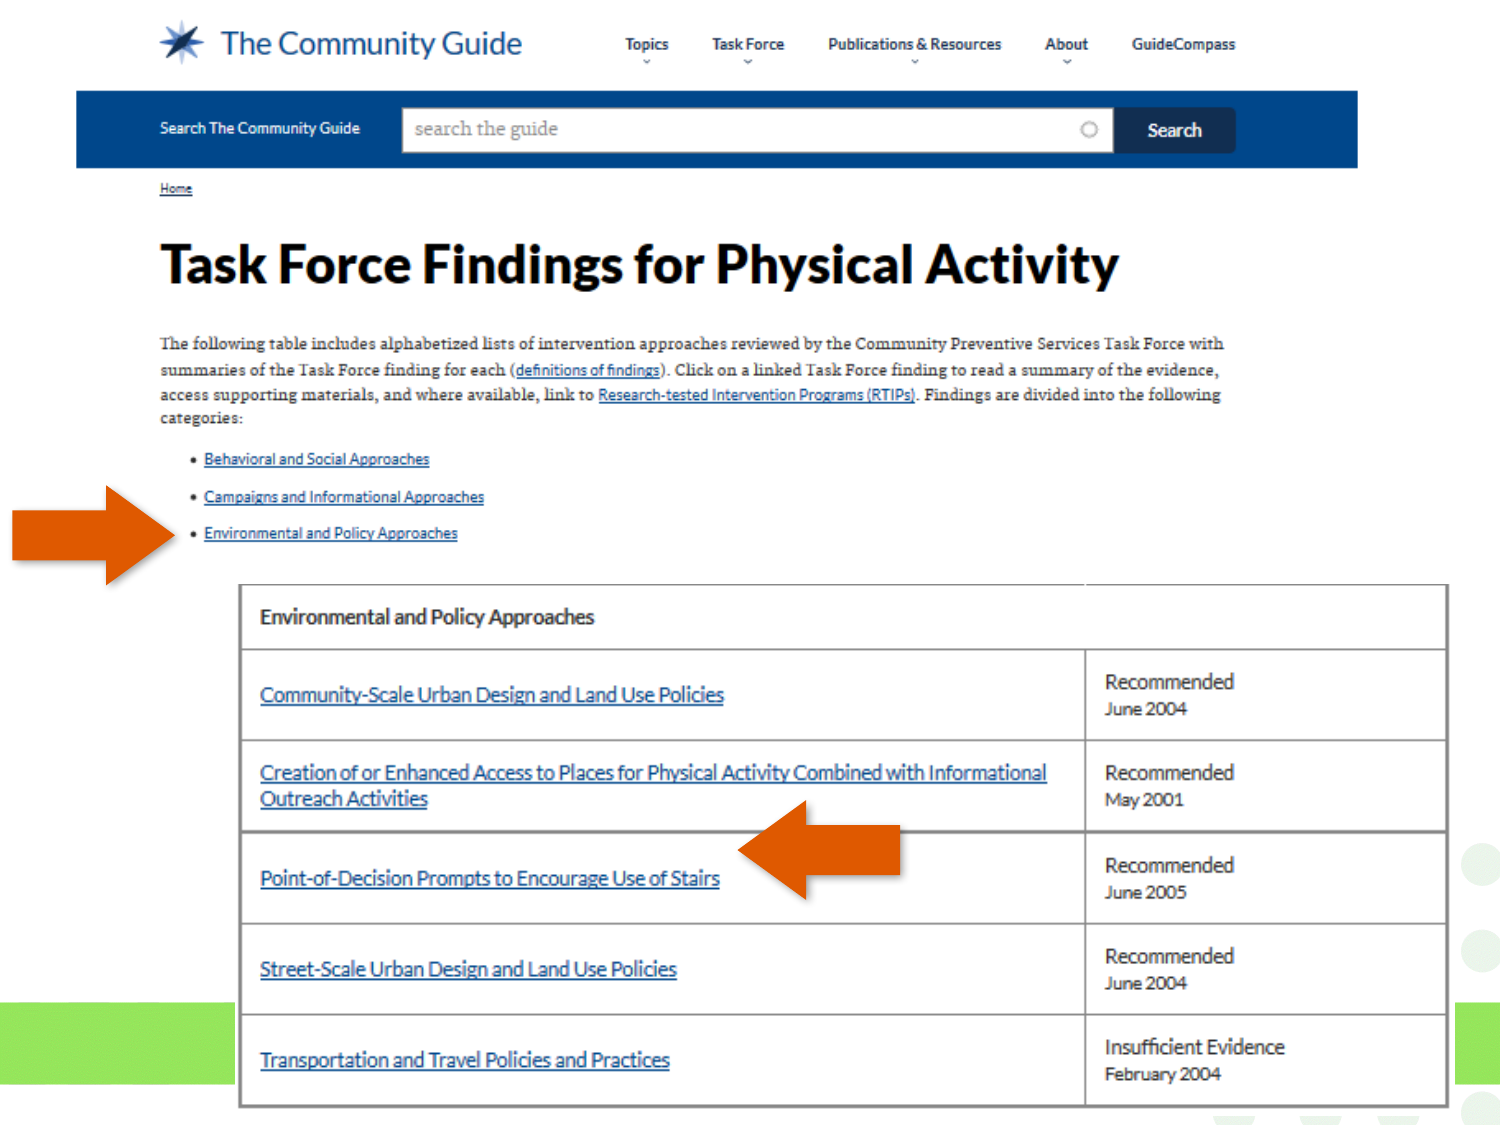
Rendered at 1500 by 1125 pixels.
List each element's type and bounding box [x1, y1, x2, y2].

text_box [12, 510, 72, 561]
picture [0, 0, 1500, 1125]
text_box [106, 566, 133, 586]
